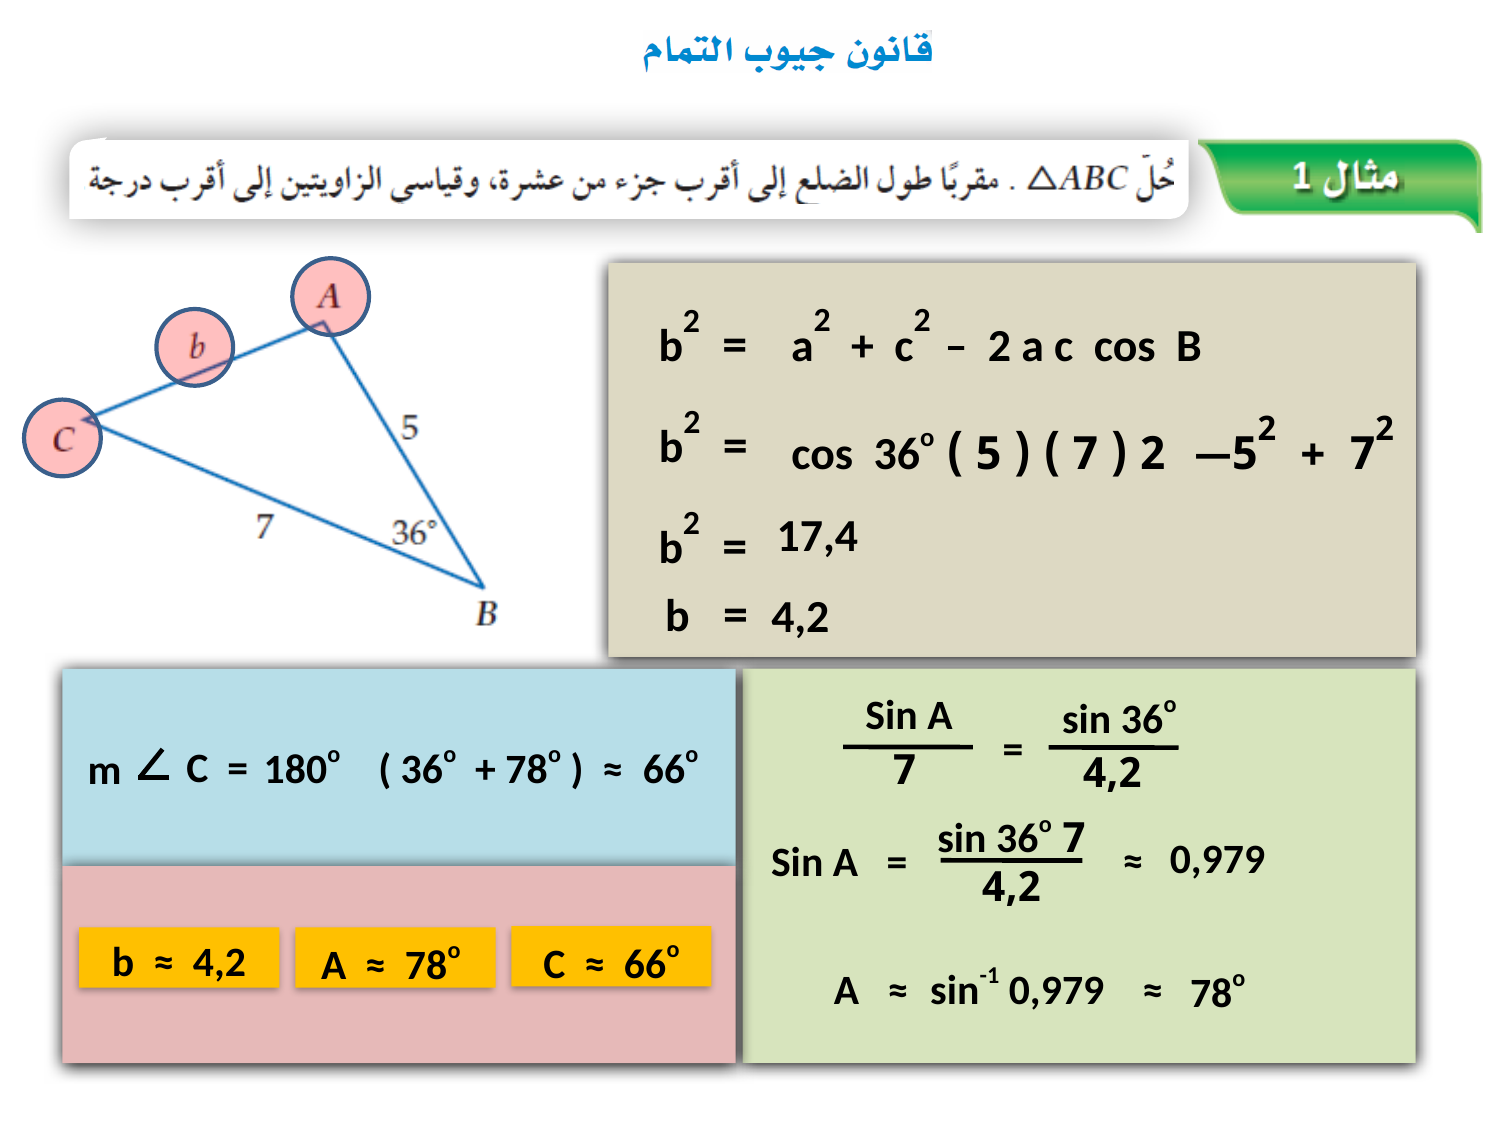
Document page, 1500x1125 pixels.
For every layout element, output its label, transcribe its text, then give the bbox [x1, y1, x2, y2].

text_box 17,4 [761, 498, 907, 571]
picture [643, 30, 932, 73]
picture [1198, 136, 1483, 233]
text_box 4,2 [756, 578, 902, 652]
text_box 66o [615, 731, 736, 823]
text_box Sin A = [756, 826, 913, 892]
text_box b2 = [644, 392, 789, 466]
text_box sin-1 0,979 ≈ [915, 952, 1197, 1020]
text_box 0,979 [1168, 824, 1341, 885]
picture [76, 147, 1182, 212]
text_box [815, 680, 1213, 806]
text_box [60, 667, 738, 854]
text_box b2 = [643, 291, 776, 365]
picture [52, 278, 503, 634]
text_box [752, 667, 1418, 1065]
text_box 72 + 52 ̶ 2 ( 7 ) ( 5 ) cos 36o [776, 399, 1412, 489]
text_box b = [650, 573, 795, 647]
text_box [606, 261, 1418, 656]
text_box C ≈ 66o [511, 926, 712, 987]
text_box [21, 400, 47, 476]
text_box 180o ( 36o + 78o ) ≈ [217, 730, 670, 822]
text_box b2 = [643, 492, 789, 566]
text_box [60, 864, 738, 1065]
text_box b ≈ 4,2 [79, 927, 280, 988]
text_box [64, 733, 274, 802]
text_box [918, 800, 1164, 932]
text_box A ≈ 78o [295, 927, 496, 988]
text_box A ≈ [819, 955, 915, 1016]
text_box a2 + c2 ̶ 2 a c cos B [776, 290, 1297, 381]
text_box [295, 256, 367, 277]
text_box 78o [1197, 955, 1287, 1016]
